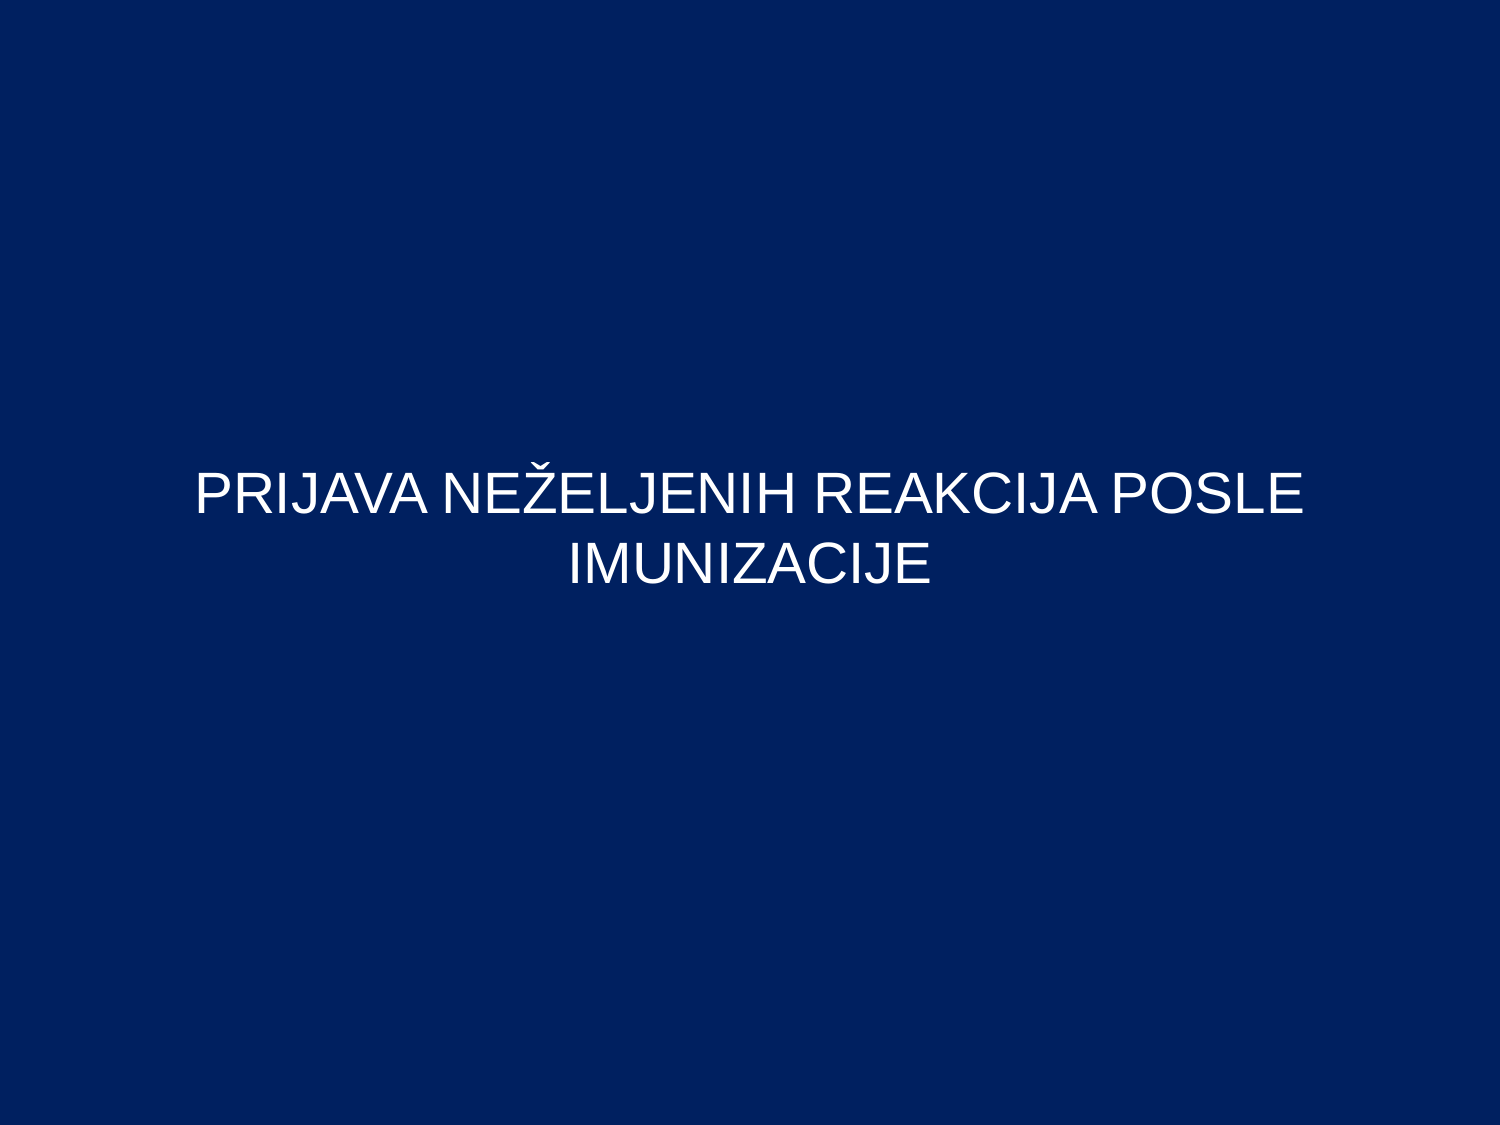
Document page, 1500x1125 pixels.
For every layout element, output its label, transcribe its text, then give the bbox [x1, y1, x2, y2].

title PRIJAVA NEŽELJENIH REAKCIJA POSLE IMUNIZACIJE [75, 112, 1425, 938]
